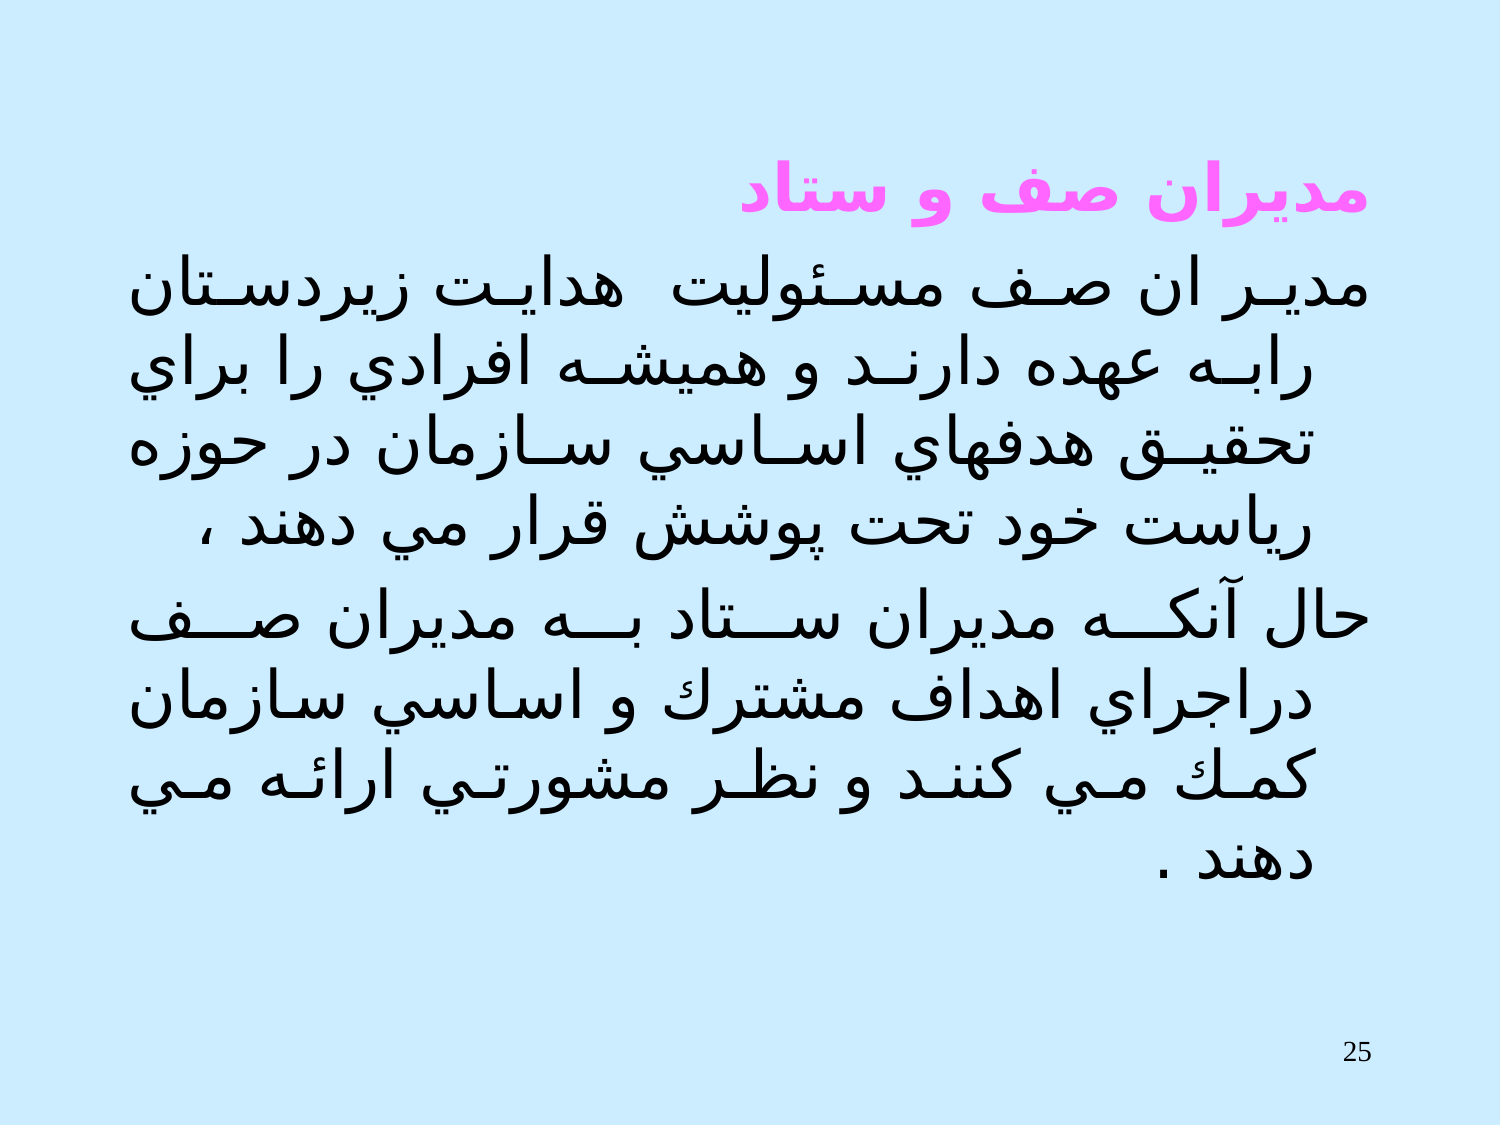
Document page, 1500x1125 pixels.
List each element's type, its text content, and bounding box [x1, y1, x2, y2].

slide_number 25 [1074, 1024, 1388, 1101]
list مديران صف و ستاد مدير ان صف مسئوليت هدايت زيردستان رابه عهده دارند و هميشه افرادي را براي تحقيق هدفهاي اساسي سازمان در حوزه رياست خود تحت پوشش قرار مي دهند ، حال آنكه مديران ستاد به مديران صف دراجراي اهداف مشترك و اساسي سازمان كمك مي كنند و نظر مشورتي ارائه مي دهند . [112, 137, 1388, 1001]
